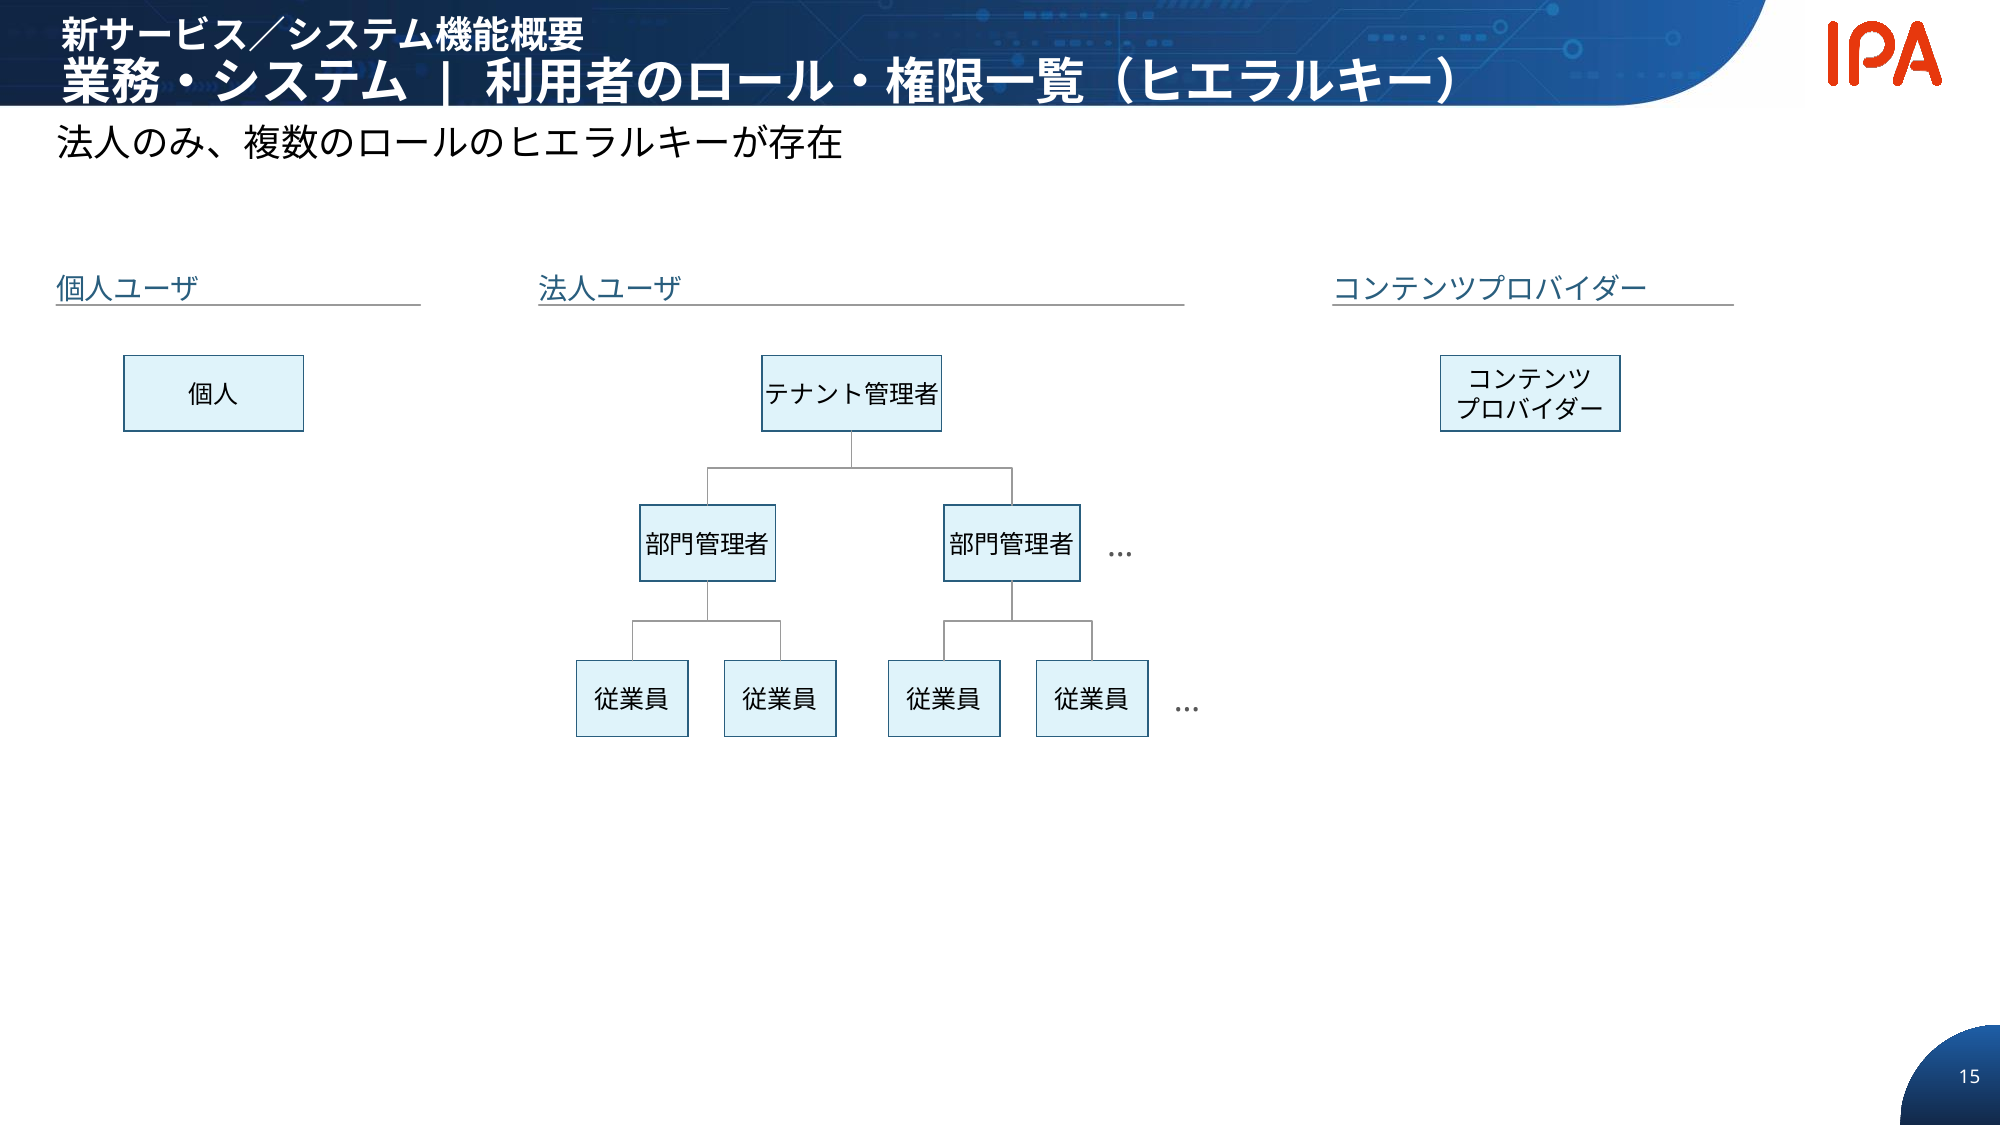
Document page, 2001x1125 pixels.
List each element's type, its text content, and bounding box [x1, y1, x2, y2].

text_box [629, 582, 710, 659]
text_box 従業員 [1036, 660, 1149, 737]
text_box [1011, 580, 1093, 662]
text_box コンテンツ プロバイダー [1439, 354, 1621, 432]
text_box 部門管理者 [639, 504, 776, 582]
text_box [894, 387, 970, 549]
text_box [538, 275, 1185, 306]
text_box 法人のみ、複数のロールのヒエラルキーが存在 [56, 118, 1940, 216]
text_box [938, 586, 1019, 655]
text_box … [1158, 670, 1271, 726]
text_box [703, 584, 784, 658]
title 新サービス／システム機能概要 業務・システム | 利用者のロール・権限一覧（ヒエラルキー） [61, 16, 1611, 92]
text_box 部門管理者 [943, 504, 1081, 582]
text_box テナント管理者 [761, 354, 942, 432]
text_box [742, 395, 817, 541]
text_box 個人 [123, 354, 304, 432]
text_box 従業員 [888, 660, 1001, 737]
picture [0, 0, 1805, 108]
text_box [55, 275, 421, 306]
picture [1828, 21, 1942, 86]
text_box 従業員 [724, 660, 837, 737]
text_box 従業員 [576, 660, 689, 737]
text_box … [1091, 514, 1205, 571]
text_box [1332, 275, 1734, 306]
